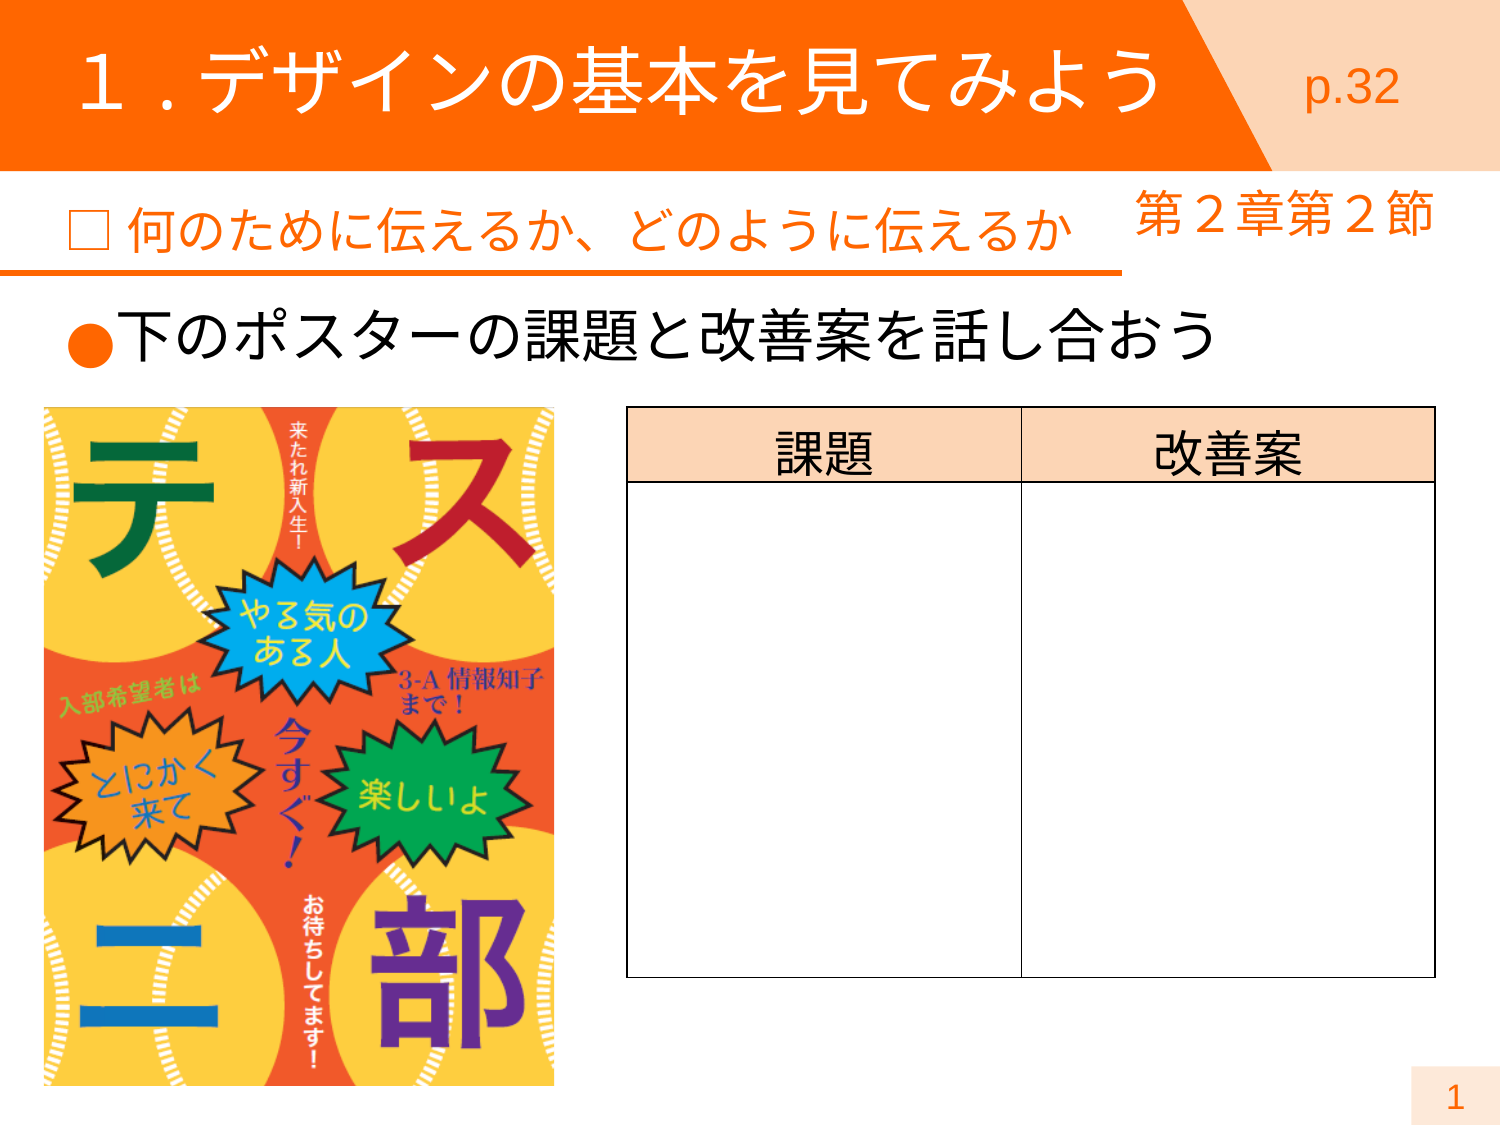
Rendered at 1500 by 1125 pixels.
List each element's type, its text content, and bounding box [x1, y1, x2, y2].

list □何のために伝えるか、どのように伝えるか [64, 198, 1122, 269]
table_cell [1022, 483, 1434, 977]
table_cell [628, 483, 1021, 977]
list 第２章第２節 [1065, 181, 1436, 252]
text_box 下のポスターの課題と改善案を話し合おう [64, 307, 1436, 378]
table_header 改善案 [1022, 408, 1434, 481]
picture [43, 407, 555, 1086]
list p.32 [1269, 53, 1436, 123]
slide_number 1 [1411, 1065, 1500, 1125]
title １.デザインの基本を見てみよう [64, 0, 1270, 172]
table_header 課題 [628, 408, 1021, 481]
